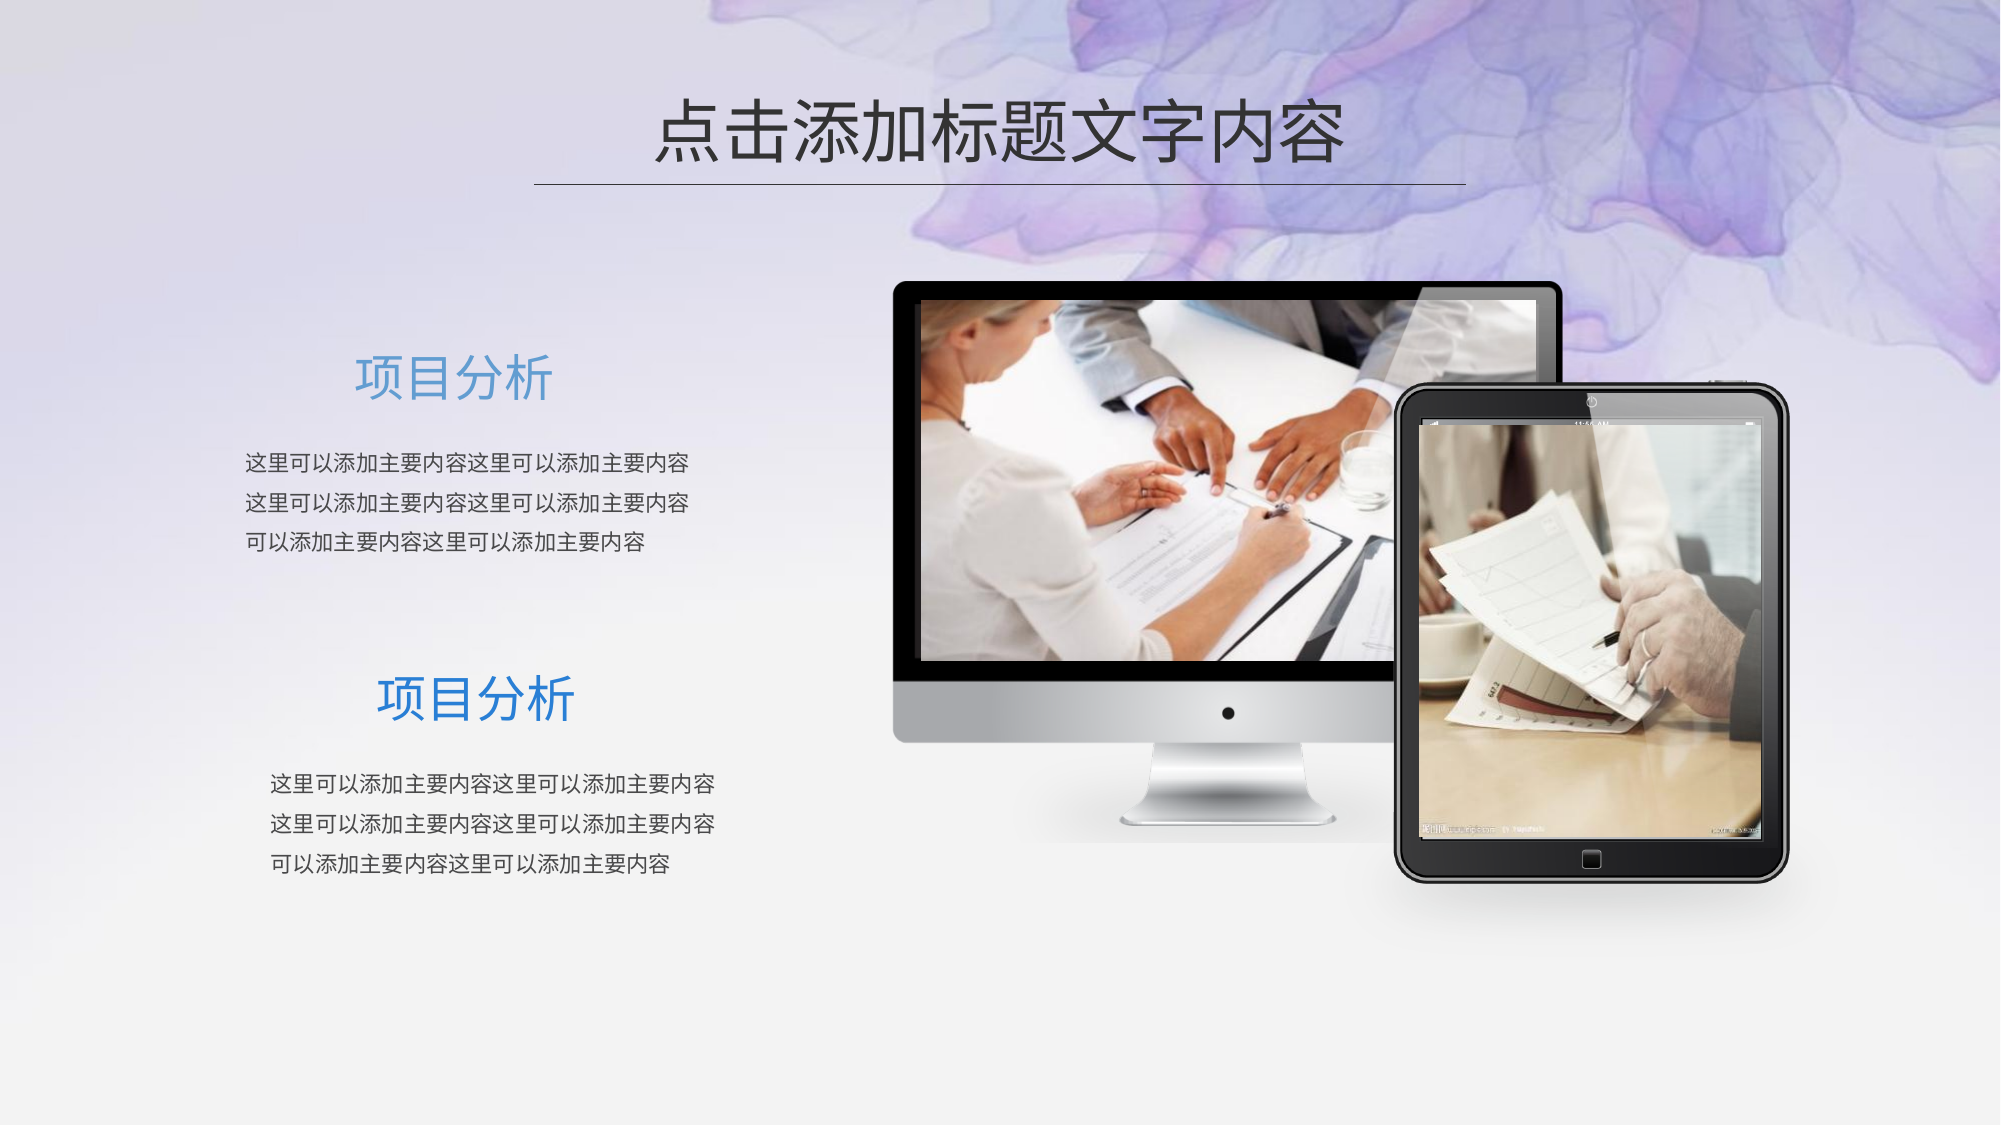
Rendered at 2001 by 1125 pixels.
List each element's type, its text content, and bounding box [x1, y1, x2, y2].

text_box 点击添加标题文字内容 [629, 80, 1370, 179]
text_box 项目分析 [339, 338, 570, 414]
text_box 这里可以添加主要内容这里可以添加主要内容这里可以添加主要内容这里可以添加主要内容可以添加主要内容这里可以添加主要内容 [255, 749, 737, 885]
text_box 这里可以添加主要内容这里可以添加主要内容这里可以添加主要内容这里可以添加主要内容可以添加主要内容这里可以添加主要内容 [229, 428, 711, 563]
text_box 项目分析 [361, 660, 592, 736]
picture [0, 0, 2001, 1125]
